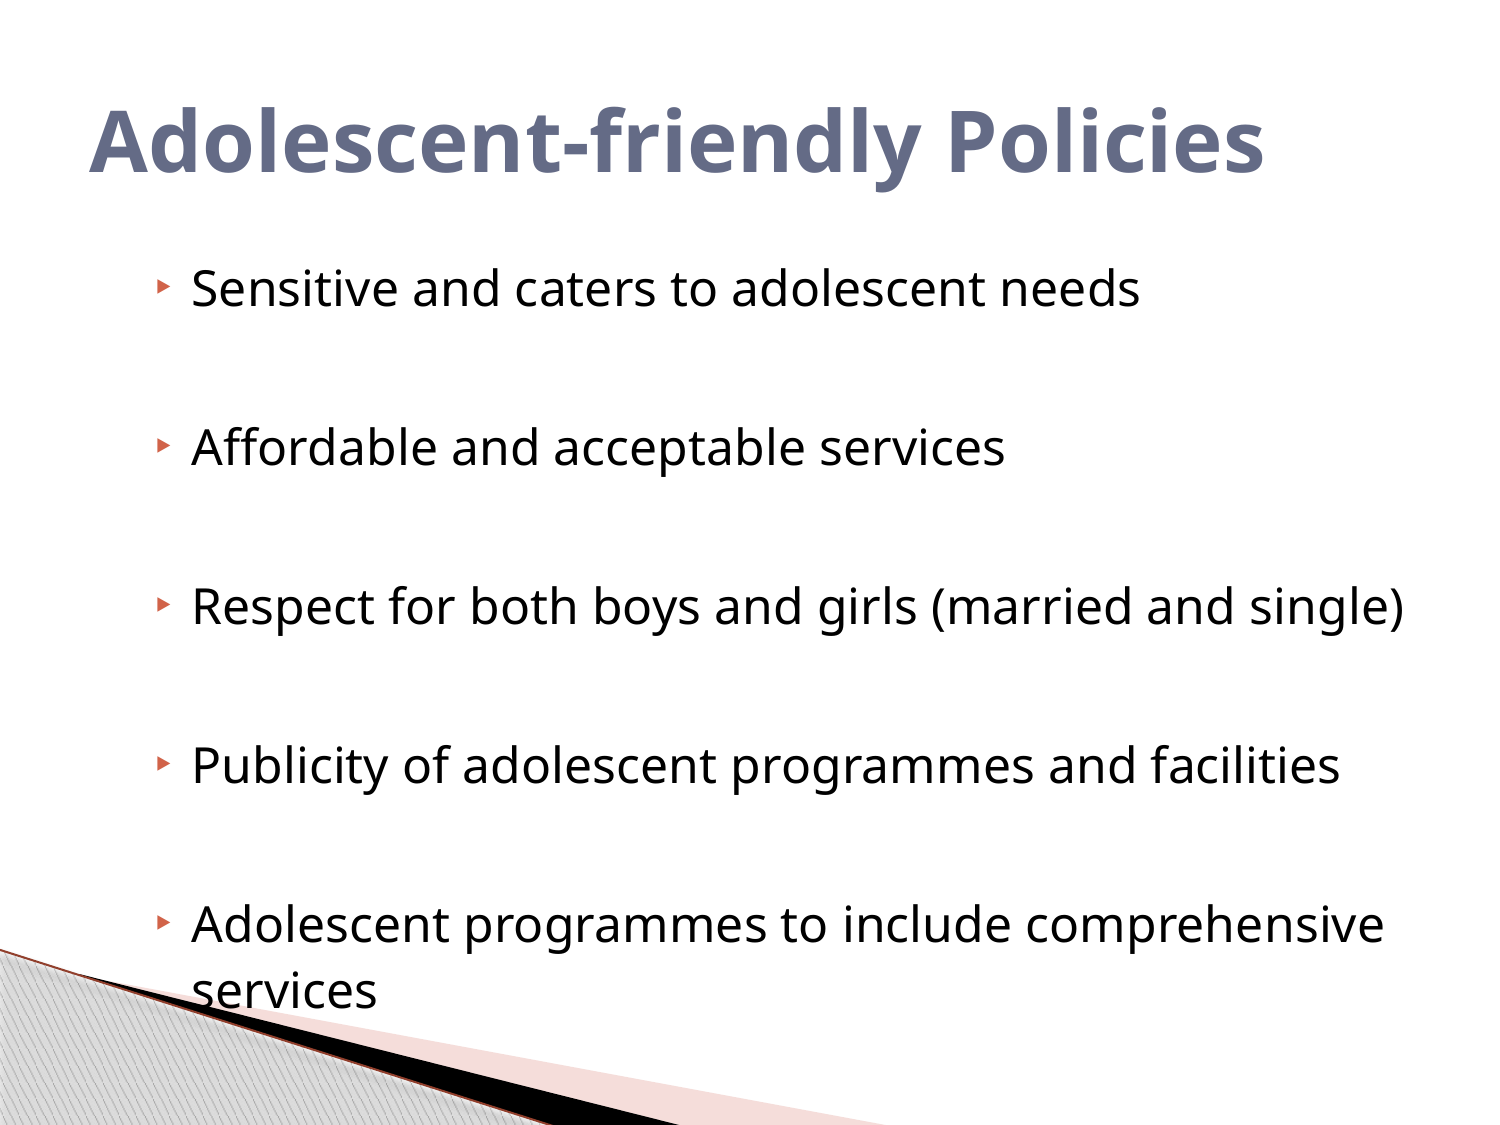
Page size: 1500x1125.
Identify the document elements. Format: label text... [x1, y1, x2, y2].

title Adolescent-friendly Policies [75, 45, 1425, 233]
list Sensitive and caters to adolescent needs Affordable and acceptable services Respect for both boys and girls (married and single) Publicity of adolescent programmes and facilities Adolescent programmes to include comprehensive services [74, 242, 1426, 1051]
